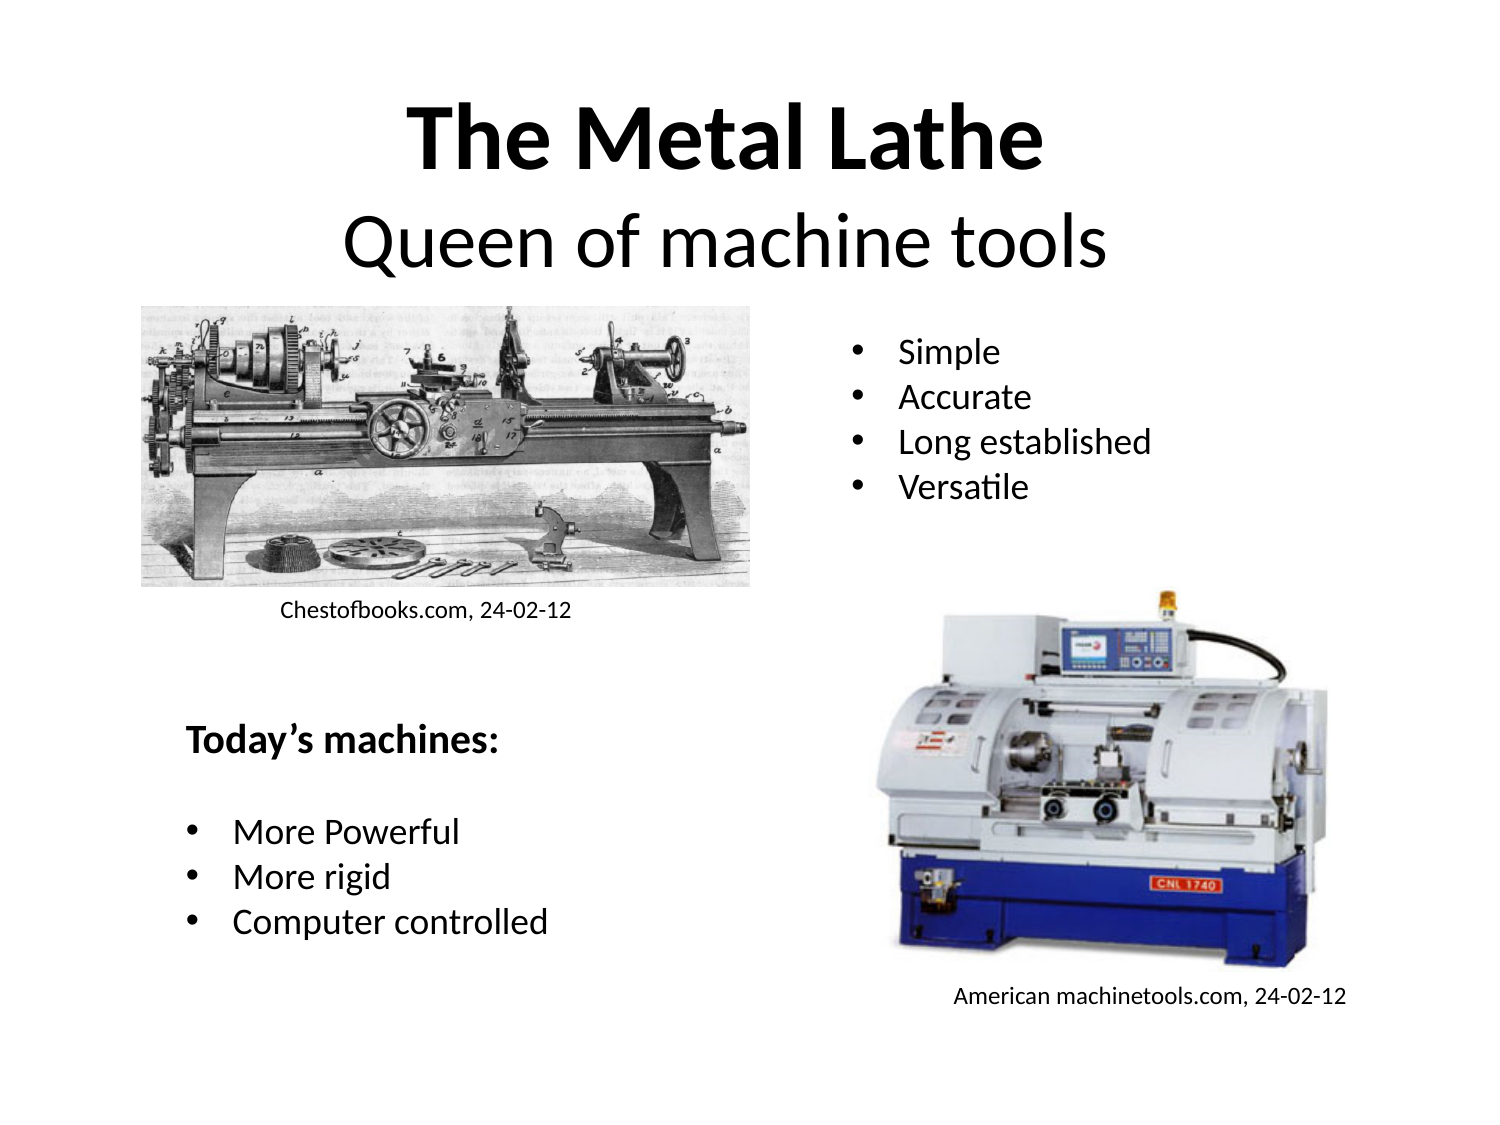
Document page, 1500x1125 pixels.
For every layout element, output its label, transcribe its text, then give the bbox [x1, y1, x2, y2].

text_box Today’s machines: More Powerful More rigid Computer controlled [171, 704, 837, 994]
text_box Simple Accurate Long established Versatile [836, 319, 1369, 515]
title The Metal Lathe Queen of machine tools [112, 66, 1341, 291]
picture [867, 585, 1338, 973]
text_box American machinetools.com, 24-02-12 [938, 972, 1400, 1017]
picture [141, 306, 751, 587]
text_box Chestofbooks.com, 24-02-12 [265, 596, 691, 631]
